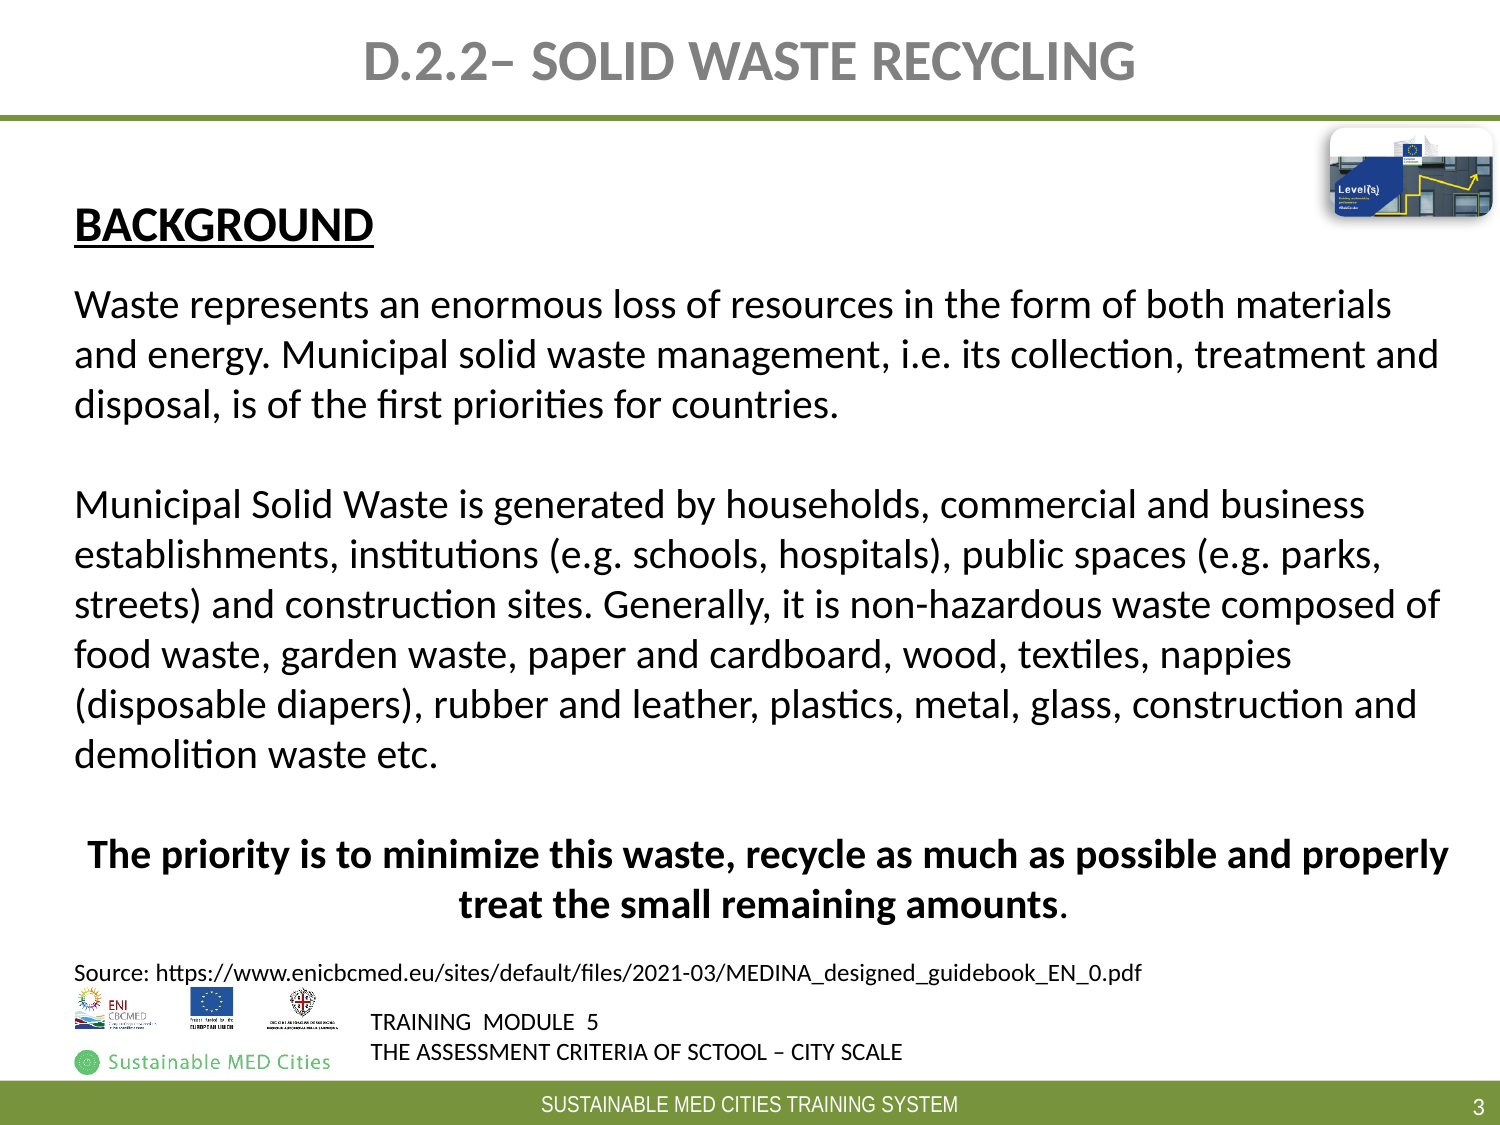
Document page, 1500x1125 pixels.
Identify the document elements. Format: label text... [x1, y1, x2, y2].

picture [1329, 127, 1493, 217]
title D.2.2– SOLID WASTE RECYCLING [0, 0, 1500, 115]
list BACKGROUND [59, 184, 1441, 269]
text_box Waste represents an enormous loss of resources in the form of both materials and energy. Municipal solid waste management, i.e. its collection, treatment and disposal, is of the first priorities for countries. Municipal Solid Waste is generated by households, commercial and business establishments, institutions (e.g. schools, hospitals), public spaces (e.g. parks, streets) and construction sites. Generally, it is non-hazardous waste composed of food waste, garden waste, paper and cardboard, wood, textiles, nappies (disposable diapers), rubber and leather, plastics, metal, glass, construction and demolition waste etc. The priority is to minimize this waste, recycle as much as possible and properly treat the small remaining amounts. Source: https://www.enicbcmed.eu/sites/default/files/2021-03/MEDINA_designed_guidebook_EN_0.pdf [59, 269, 1479, 994]
picture [62, 994, 356, 1080]
slide_number 3 [1149, 1075, 1500, 1125]
